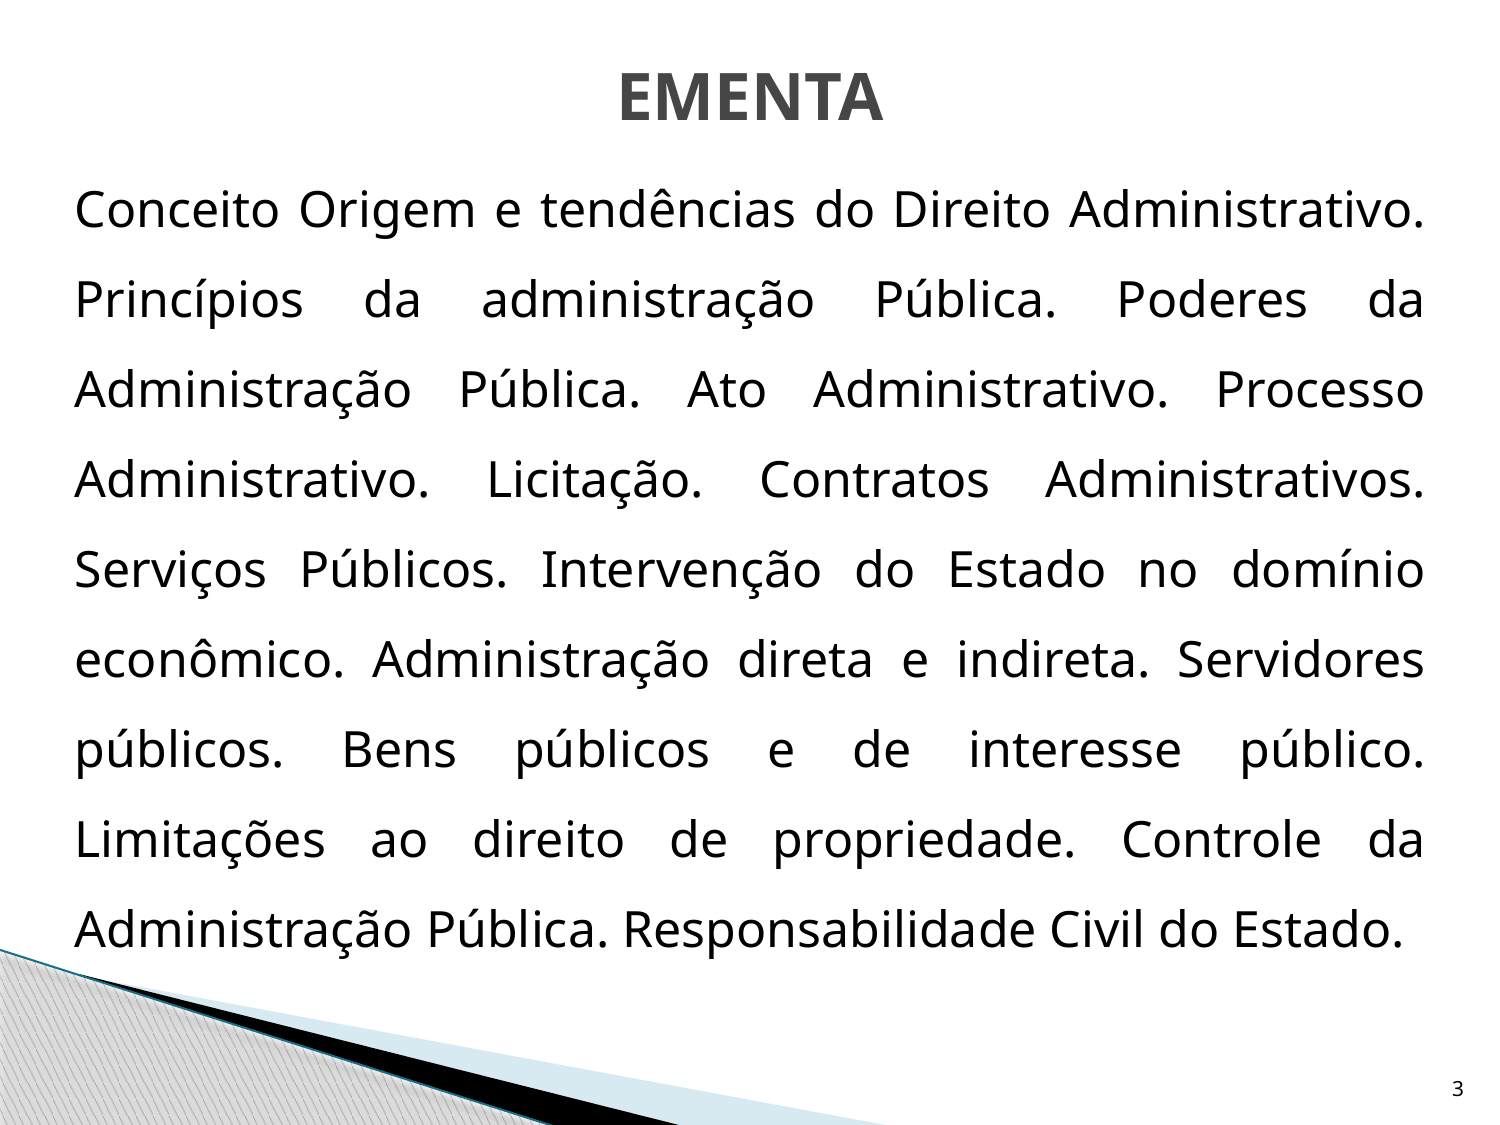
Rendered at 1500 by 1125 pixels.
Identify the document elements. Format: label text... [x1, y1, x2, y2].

title EMENTA [0, 46, 1500, 141]
slide_number 3 [1418, 1051, 1479, 1112]
list Conceito Origem e tendências do Direito Administrativo. Princípios da administração Pública. Poderes da Administração Pública. Ato Administrativo. Processo Administrativo. Licitação. Contratos Administrativos. Serviços Públicos. Intervenção do Estado no domínio econômico. Administração direta e indireta. Servidores públicos. Bens públicos e de interesse público. Limitações ao direito de propriedade. Controle da Administração Pública. Responsabilidade Civil do Estado. [0, 140, 1442, 1125]
